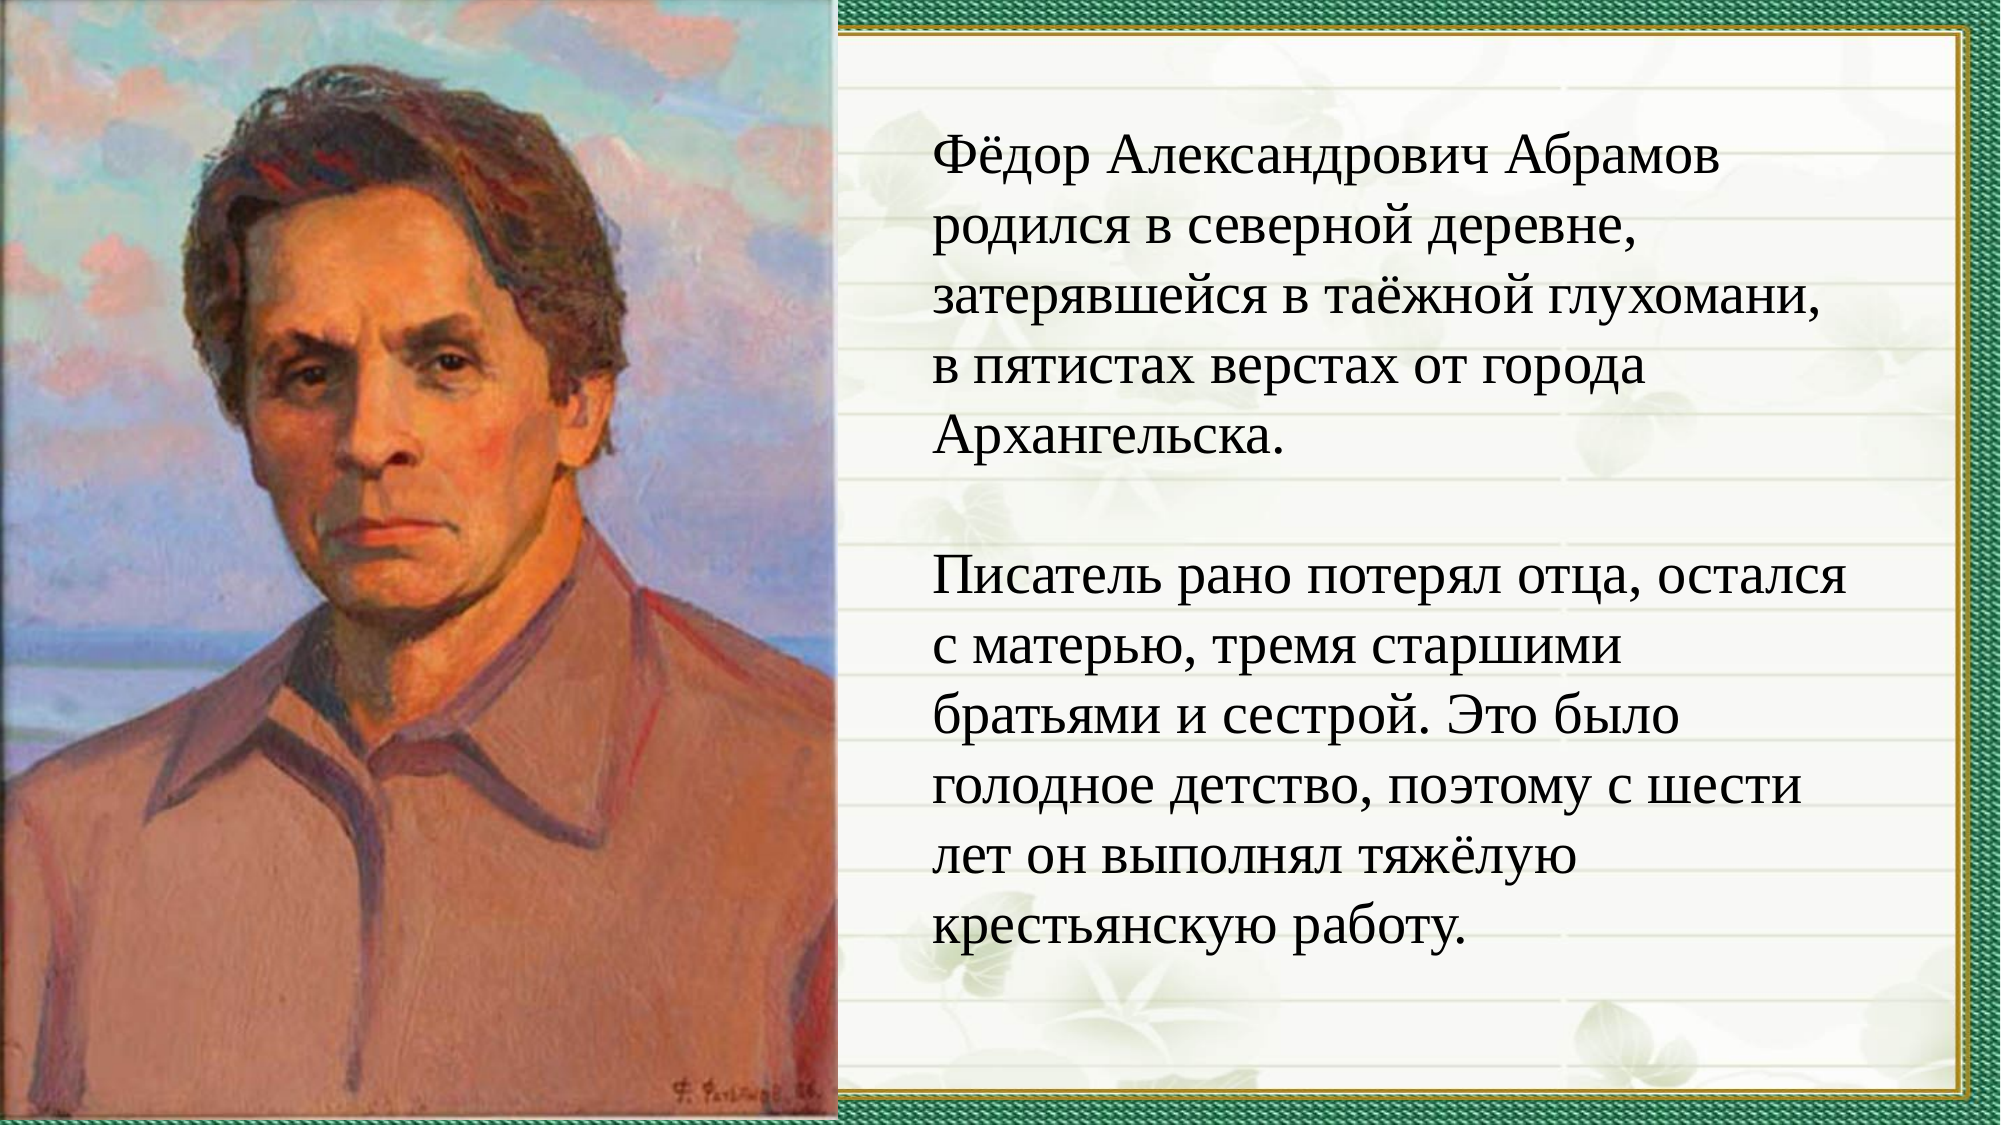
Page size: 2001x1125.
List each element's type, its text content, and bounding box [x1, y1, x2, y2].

picture [0, 0, 2001, 1125]
text_box Фёдор Александрович Абрамов родился в северной деревне, затерявшейся в таёжной глухомани, в пятистах верстах от города Архангельска. Писатель рано потерял отца, остался с матерью, тремя старшими братьями и сестрой. Это было голодное детство, поэтому с шести лет он выполнял тяжёлую крестьянскую работу. [917, 108, 1867, 1008]
